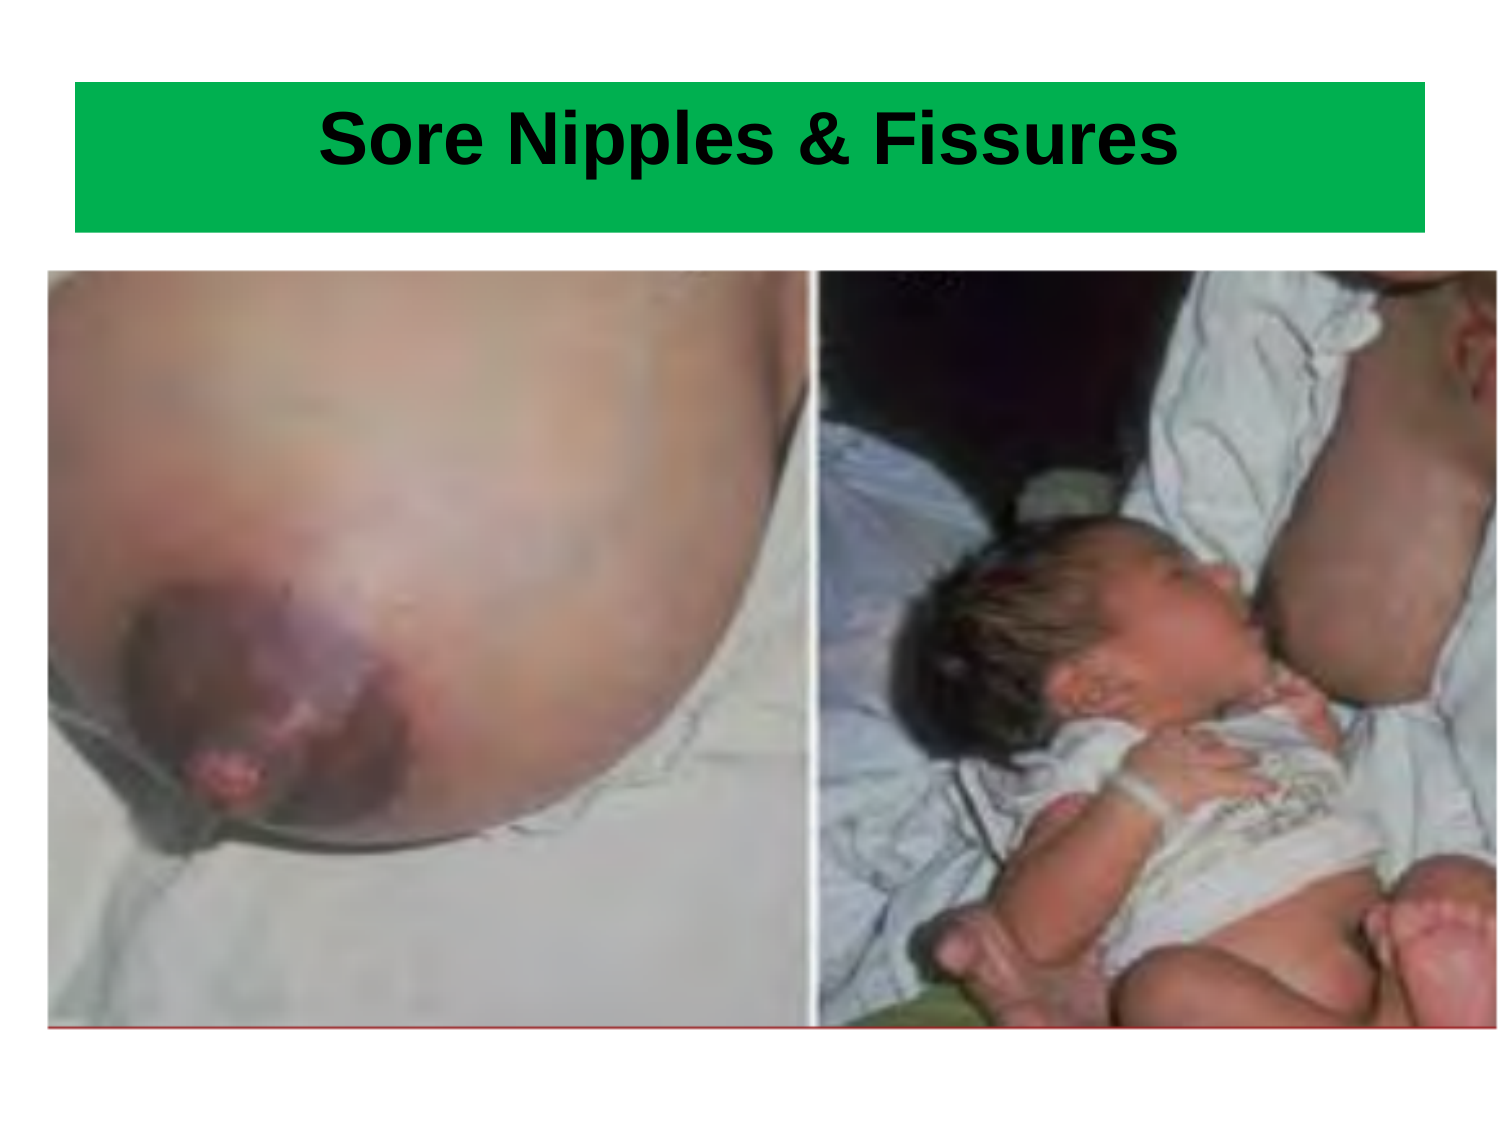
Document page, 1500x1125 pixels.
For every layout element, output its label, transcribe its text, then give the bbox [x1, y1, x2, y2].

picture [46, 269, 1500, 1032]
title Sore Nipples & Fissures [74, 81, 1426, 233]
